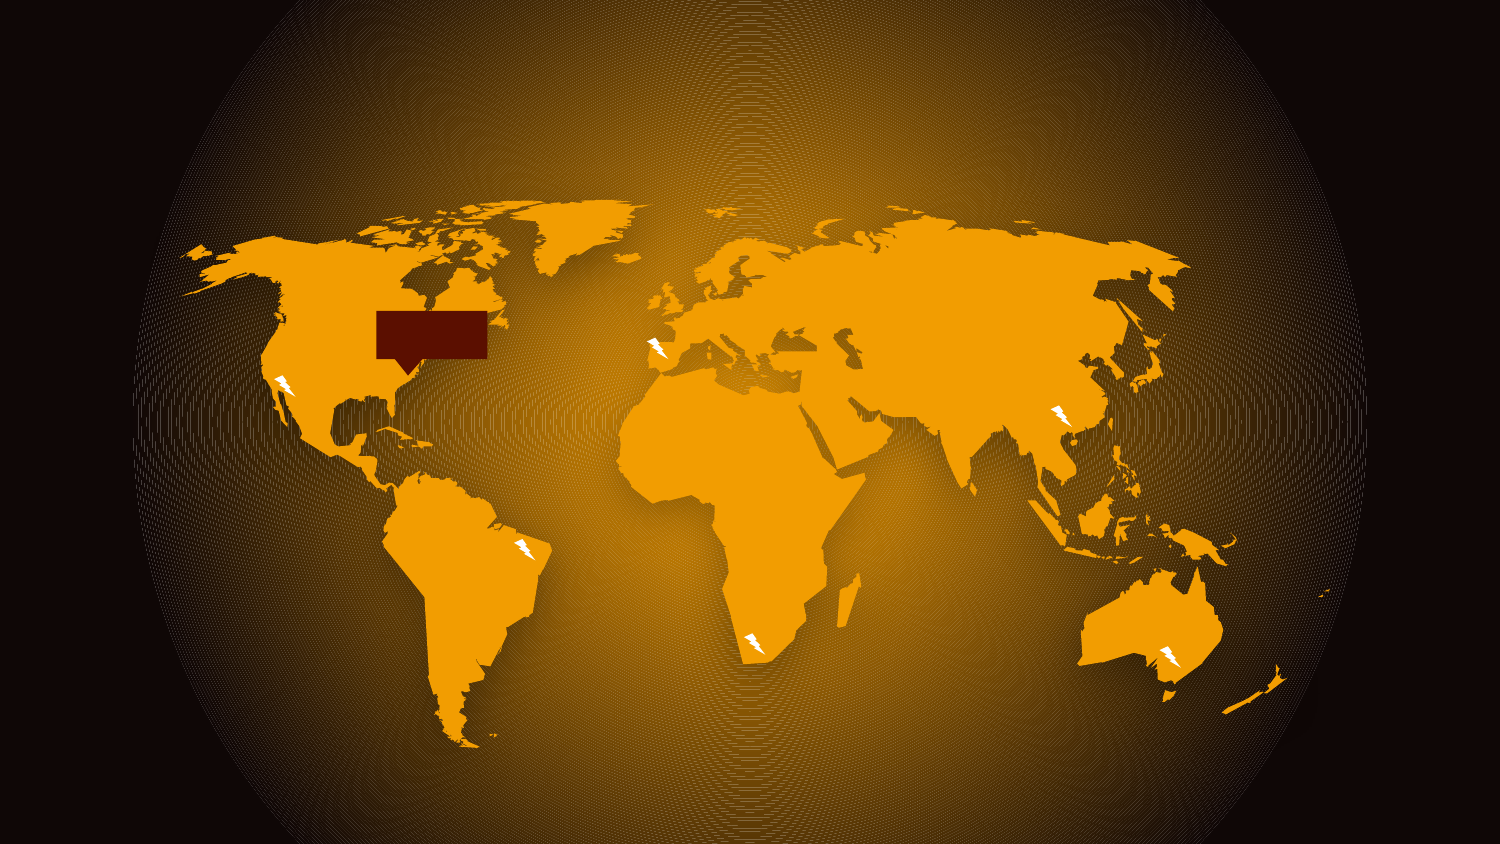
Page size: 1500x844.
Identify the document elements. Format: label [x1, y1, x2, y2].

text_box [382, 215, 423, 226]
text_box [1220, 532, 1238, 549]
text_box [179, 225, 553, 748]
text_box [615, 215, 1191, 665]
text_box [274, 375, 296, 397]
text_box [886, 205, 911, 212]
text_box [1161, 690, 1177, 702]
text_box [435, 210, 448, 215]
text_box [912, 210, 925, 215]
text_box [376, 310, 488, 376]
text_box [428, 218, 450, 225]
text_box [646, 337, 669, 360]
text_box [1050, 405, 1073, 427]
text_box [1077, 566, 1224, 685]
text_box [1159, 646, 1181, 668]
text_box [743, 633, 766, 655]
text_box [1222, 664, 1288, 715]
text_box [514, 538, 536, 561]
text_box [447, 199, 654, 278]
text_box [1158, 523, 1229, 567]
text_box [703, 207, 742, 219]
